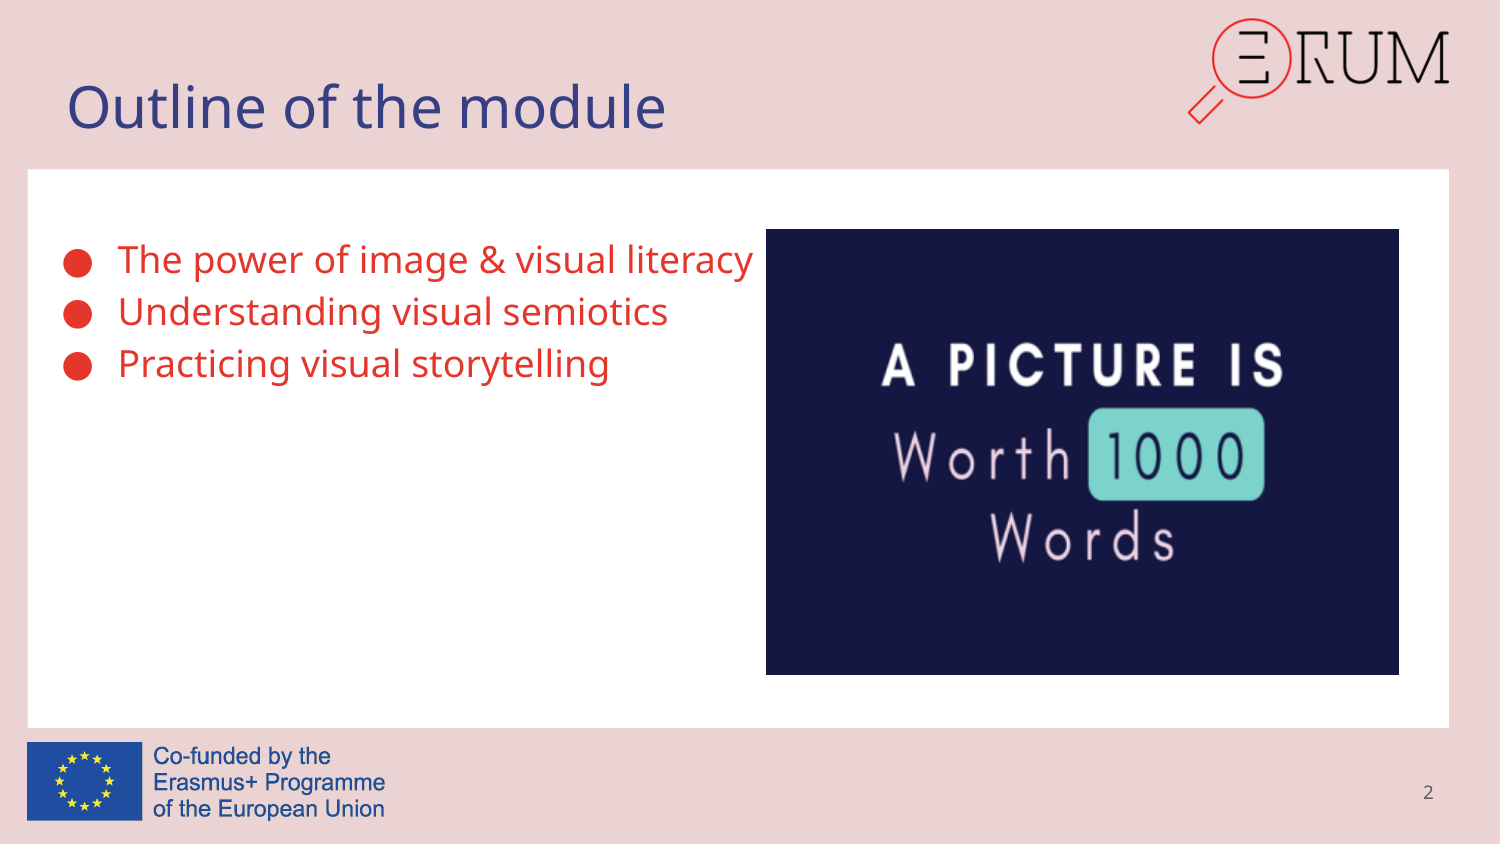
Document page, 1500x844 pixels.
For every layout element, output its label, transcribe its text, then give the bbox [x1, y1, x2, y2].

slide_number 2 [1358, 761, 1449, 826]
list The power of image & visual literacy Understanding visual semiotics Practicing visual storytelling [27, 169, 1449, 729]
picture [765, 229, 1399, 675]
picture [1136, 0, 1500, 137]
picture [27, 742, 385, 821]
title Outline of the module [51, 55, 1168, 150]
